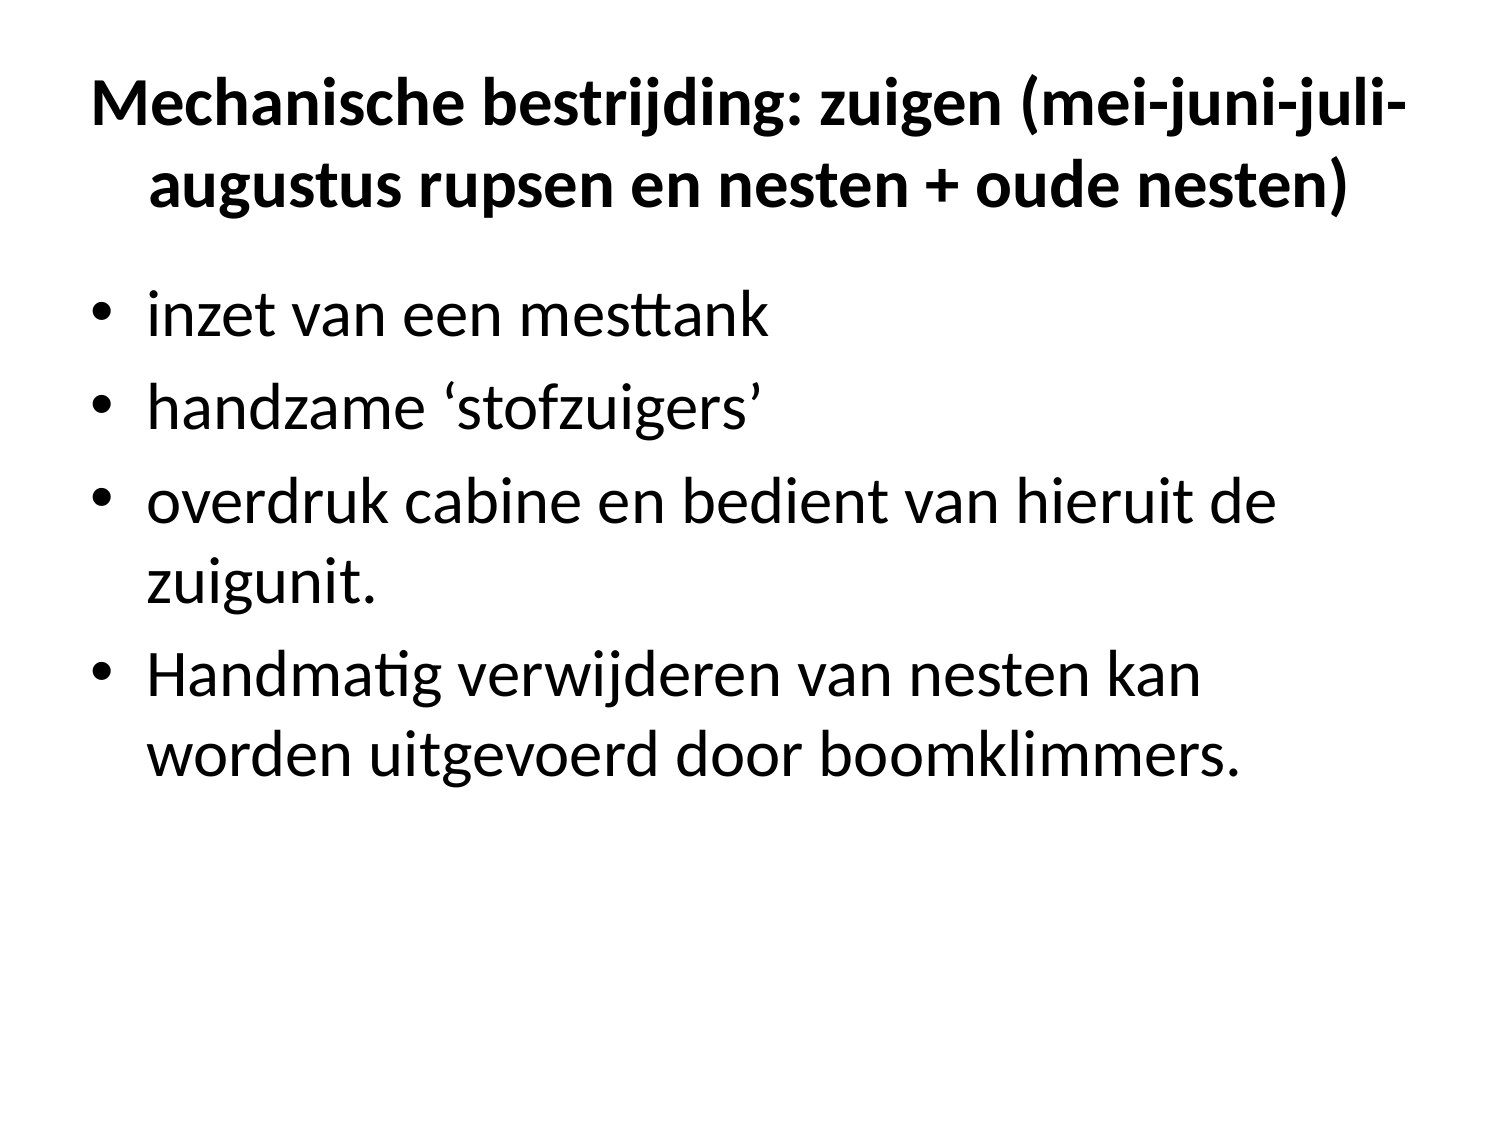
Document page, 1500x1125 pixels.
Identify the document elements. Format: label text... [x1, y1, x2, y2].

title Mechanische bestrijding: zuigen (mei-juni-juli-augustus rupsen en nesten + oude nesten) [75, 45, 1425, 233]
list inzet van een mesttank handzame ‘stofzuigers’ overdruk cabine en bedient van hieruit de zuigunit. Handmatig verwijderen van nesten kan worden uitgevoerd door boomklimmers. [75, 262, 1425, 1005]
